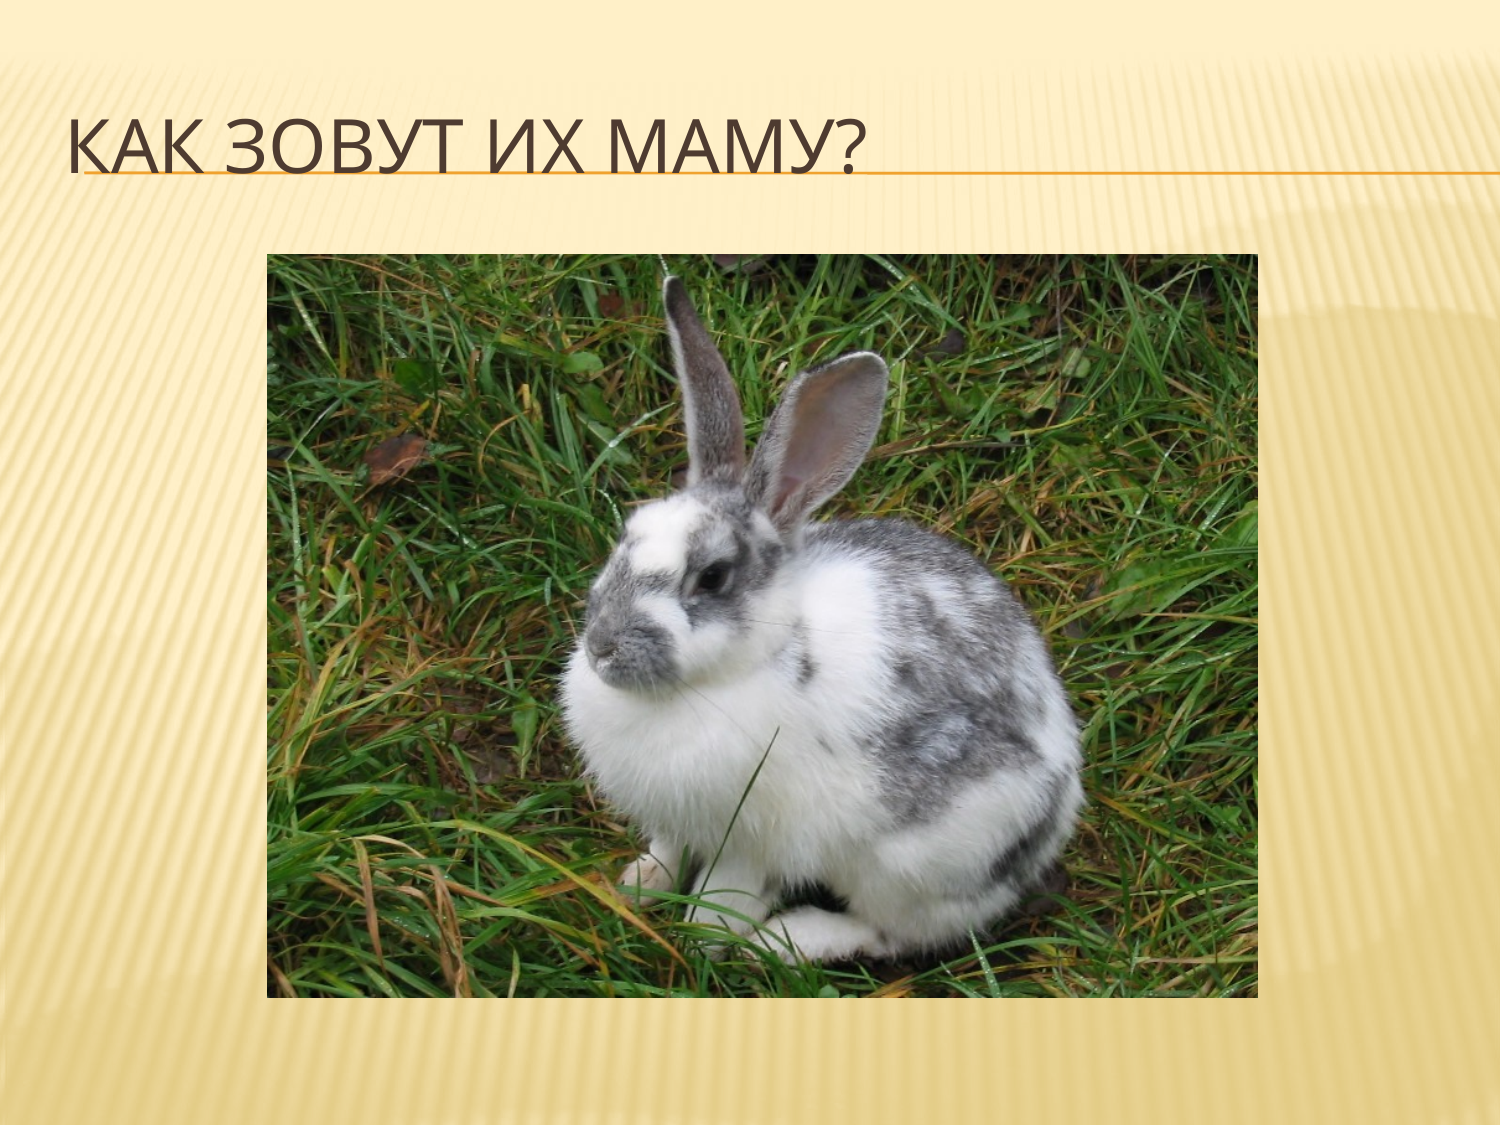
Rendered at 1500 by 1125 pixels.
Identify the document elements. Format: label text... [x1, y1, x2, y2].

title Как зовут их маму? [50, 75, 1475, 213]
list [267, 254, 1258, 998]
